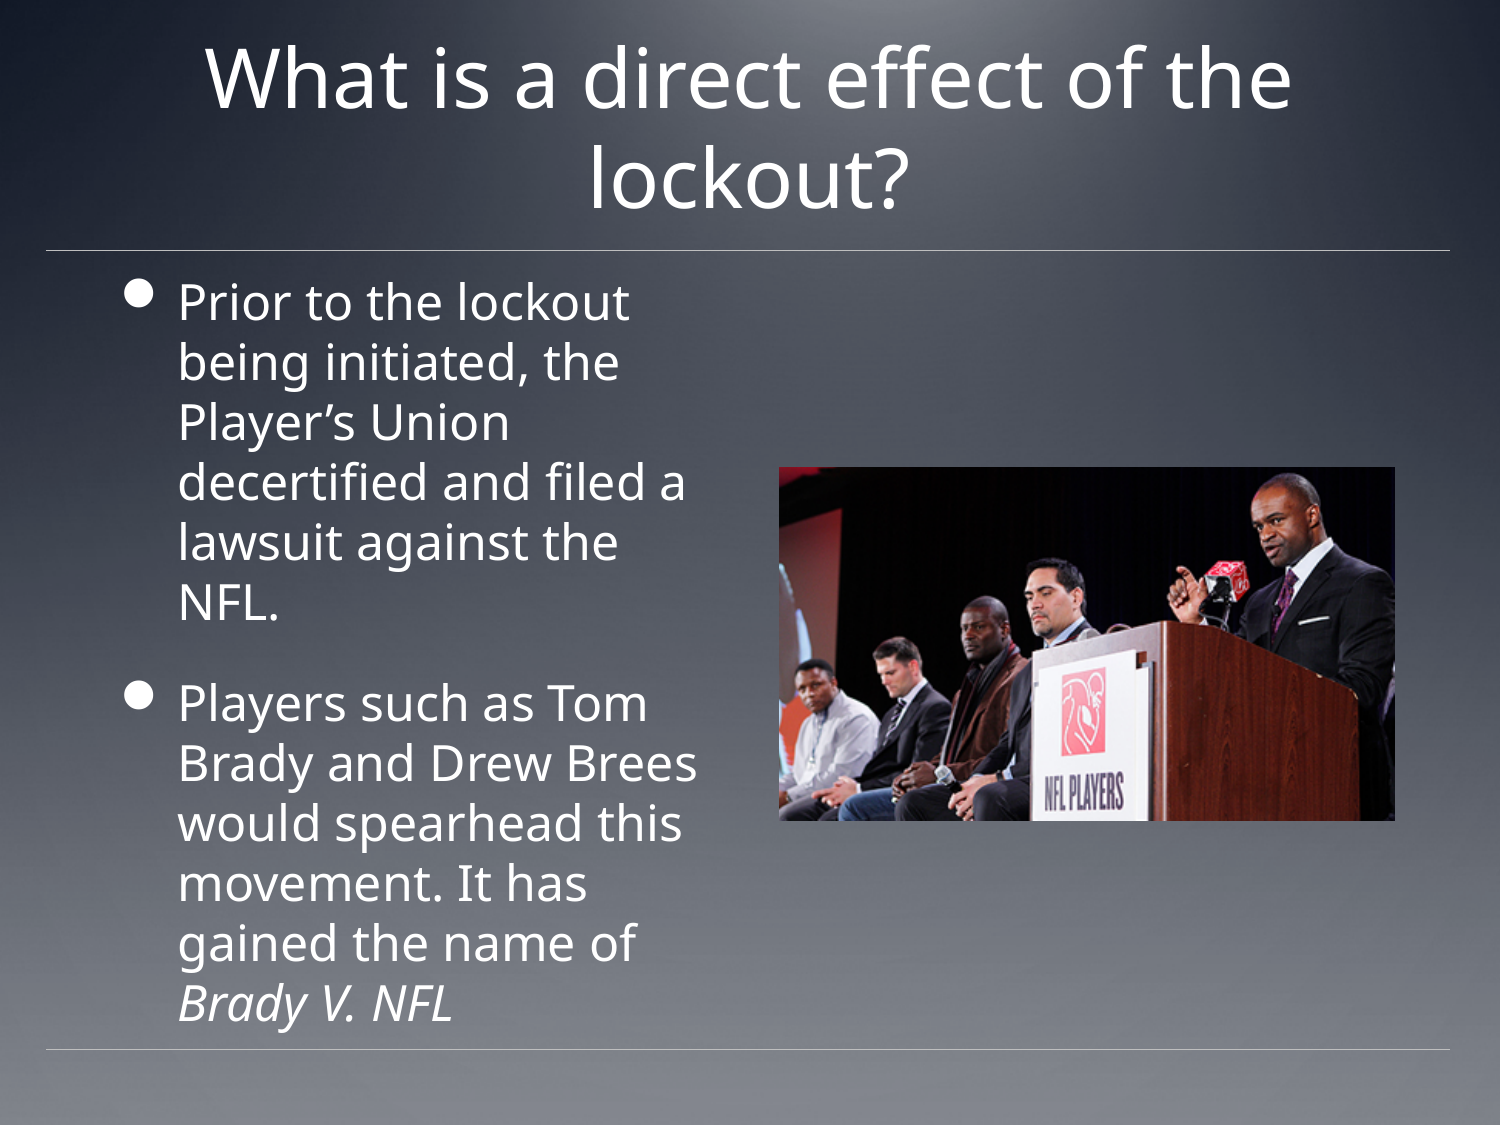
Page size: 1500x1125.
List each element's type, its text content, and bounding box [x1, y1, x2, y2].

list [776, 260, 1397, 1028]
list Prior to the lockout being initiated, the Player’s Union decertified and filed a lawsuit against the NFL. Players such as Tom Brady and Drew Brees would spearhead this movement. It has gained the name of Brady V. NFL [105, 262, 721, 1026]
title What is a direct effect of the lockout? [105, 17, 1394, 233]
